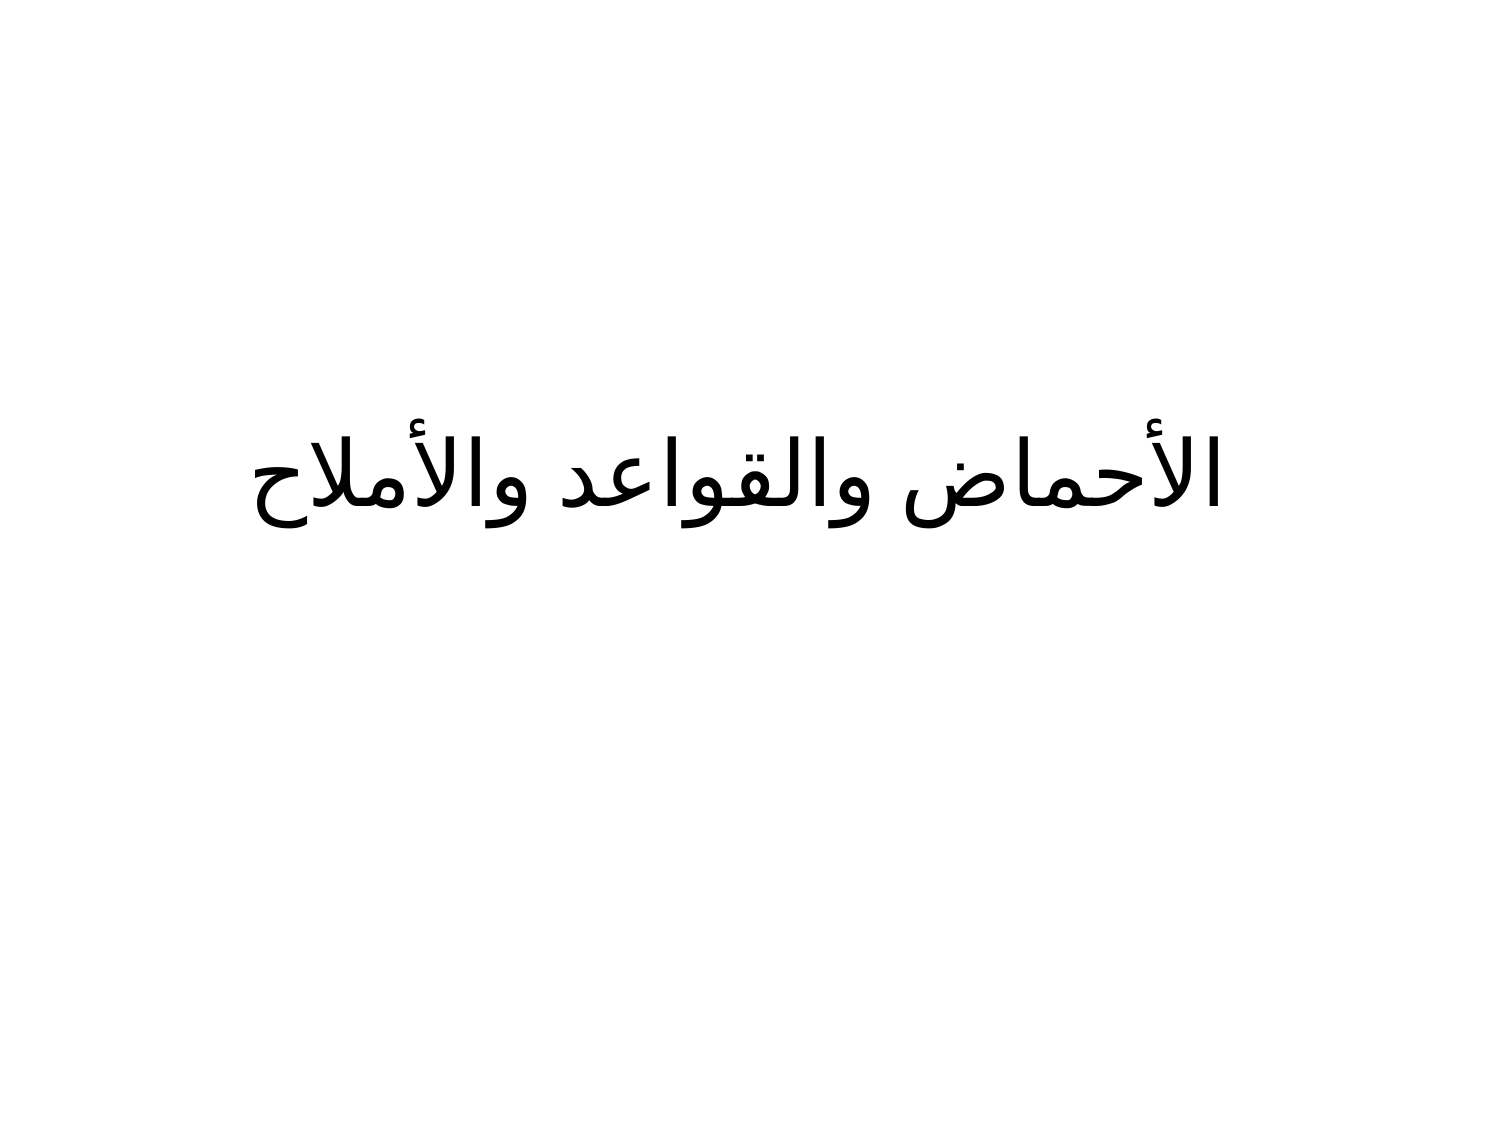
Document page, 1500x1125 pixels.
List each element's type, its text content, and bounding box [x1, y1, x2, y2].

title الأحماض والقواعد والأملاح [112, 349, 1388, 591]
